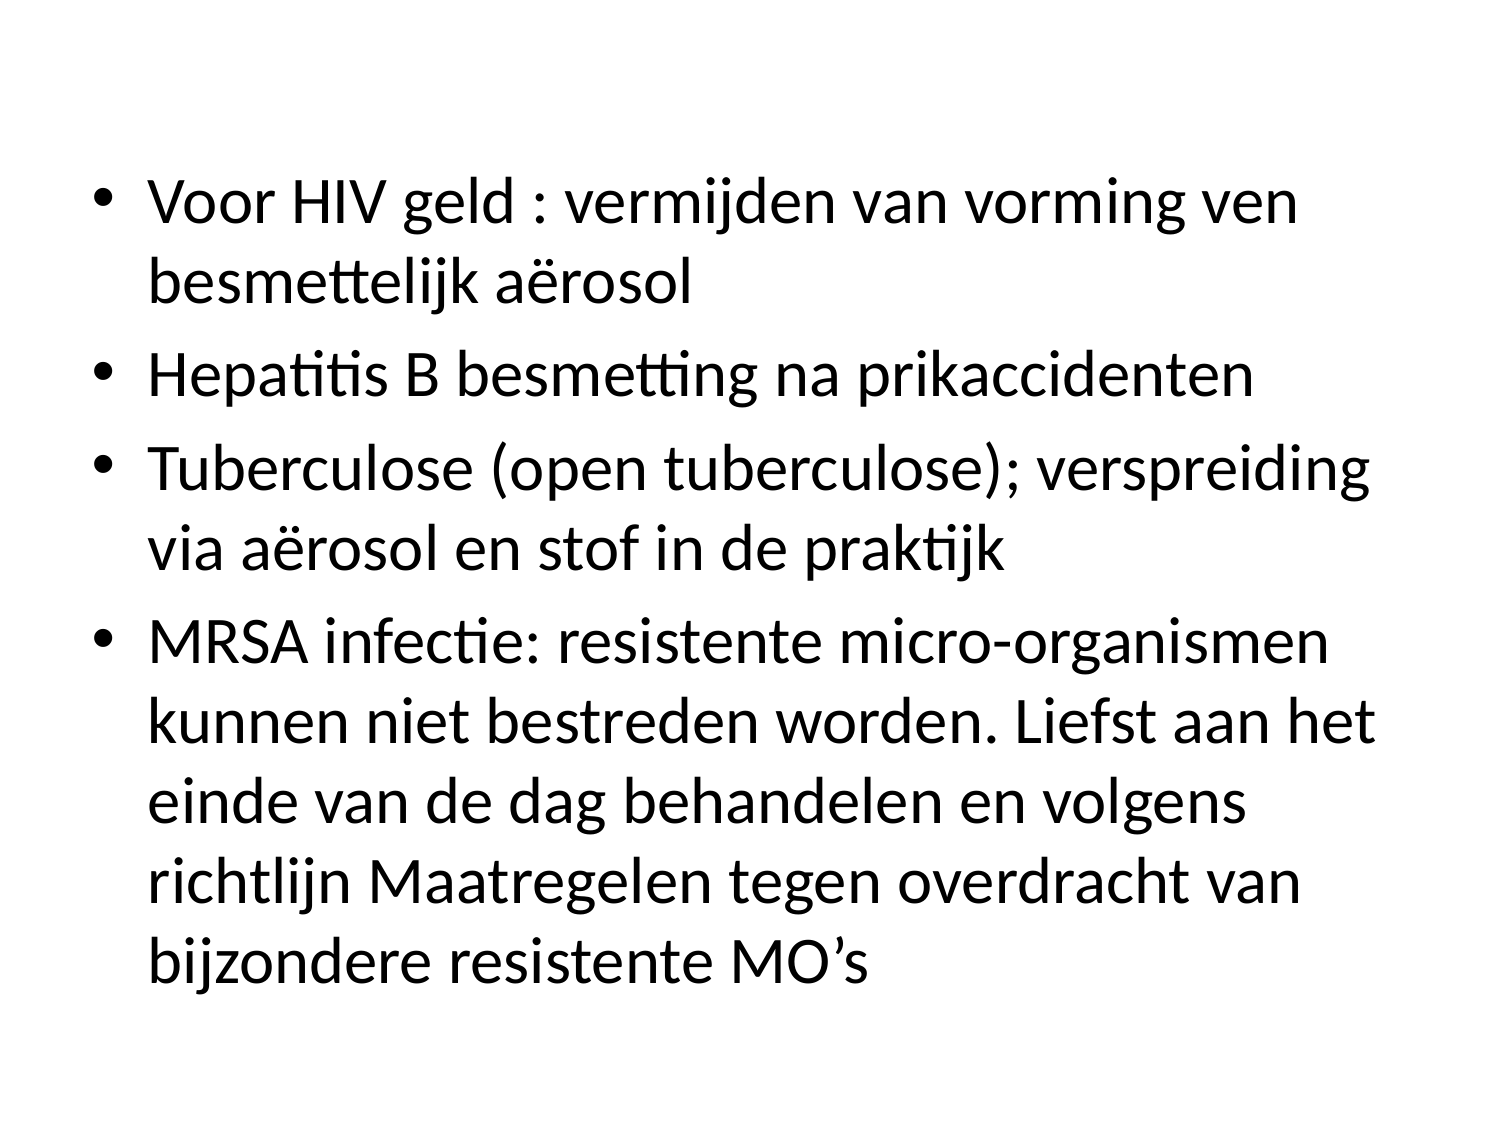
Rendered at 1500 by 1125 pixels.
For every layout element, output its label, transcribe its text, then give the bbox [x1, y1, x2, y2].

list Voor HIV geld : vermijden van vorming ven besmettelijk aërosol Hepatitis B besmetting na prikaccidenten Tuberculose (open tuberculose); verspreiding via aërosol en stof in de praktijk MRSA infectie: resistente micro-organismen kunnen niet bestreden worden. Liefst aan het einde van de dag behandelen en volgens richtlijn Maatregelen tegen overdracht van bijzondere resistente MO’s [76, 149, 1427, 1022]
